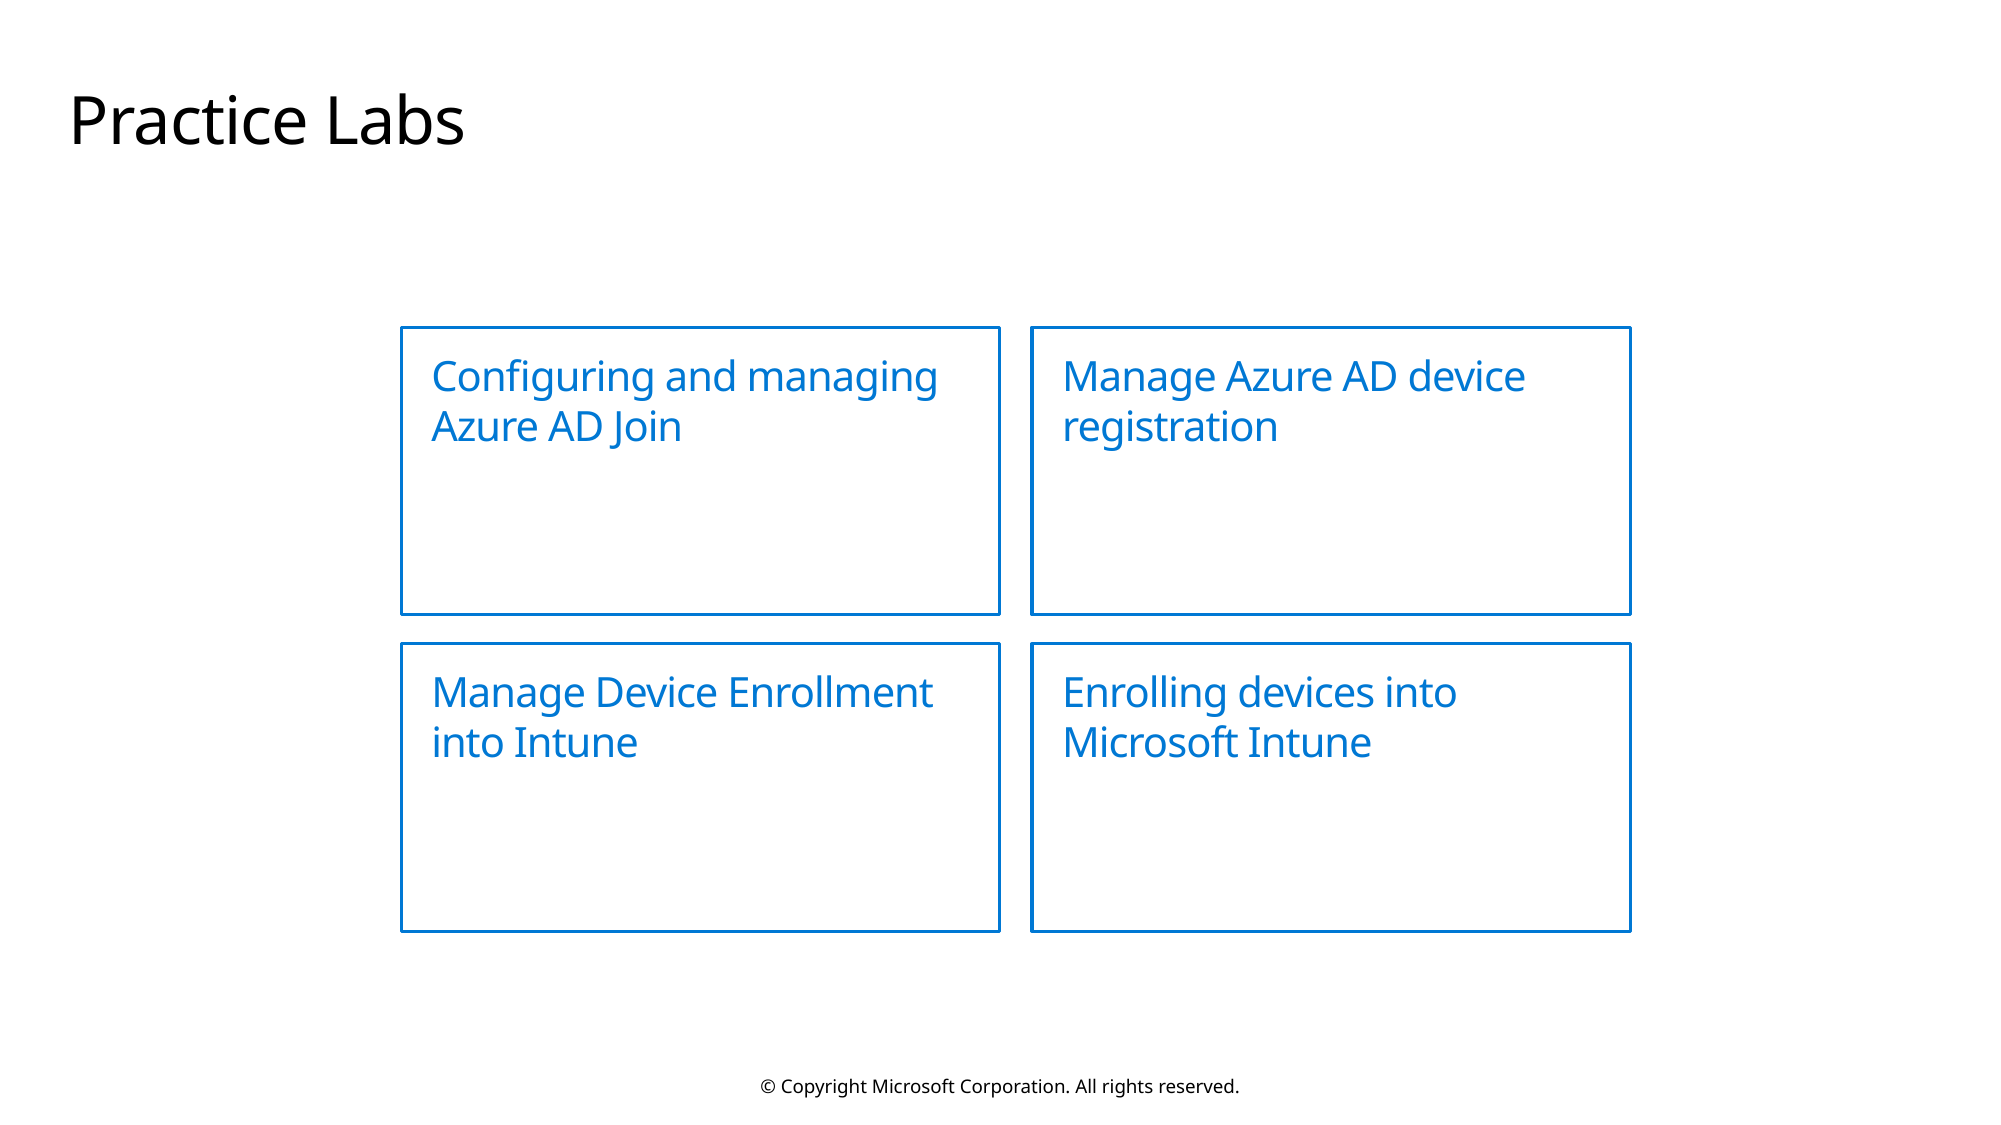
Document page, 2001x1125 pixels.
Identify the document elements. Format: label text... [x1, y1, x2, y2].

list Enrolling devices into Microsoft Intune [1030, 642, 1632, 933]
title Practice Labs [68, 72, 1930, 184]
list Manage Azure AD device registration [1030, 326, 1632, 616]
list Manage Device Enrollment into Intune [400, 642, 1001, 933]
list Configuring and managing Azure AD Join [400, 326, 1001, 616]
